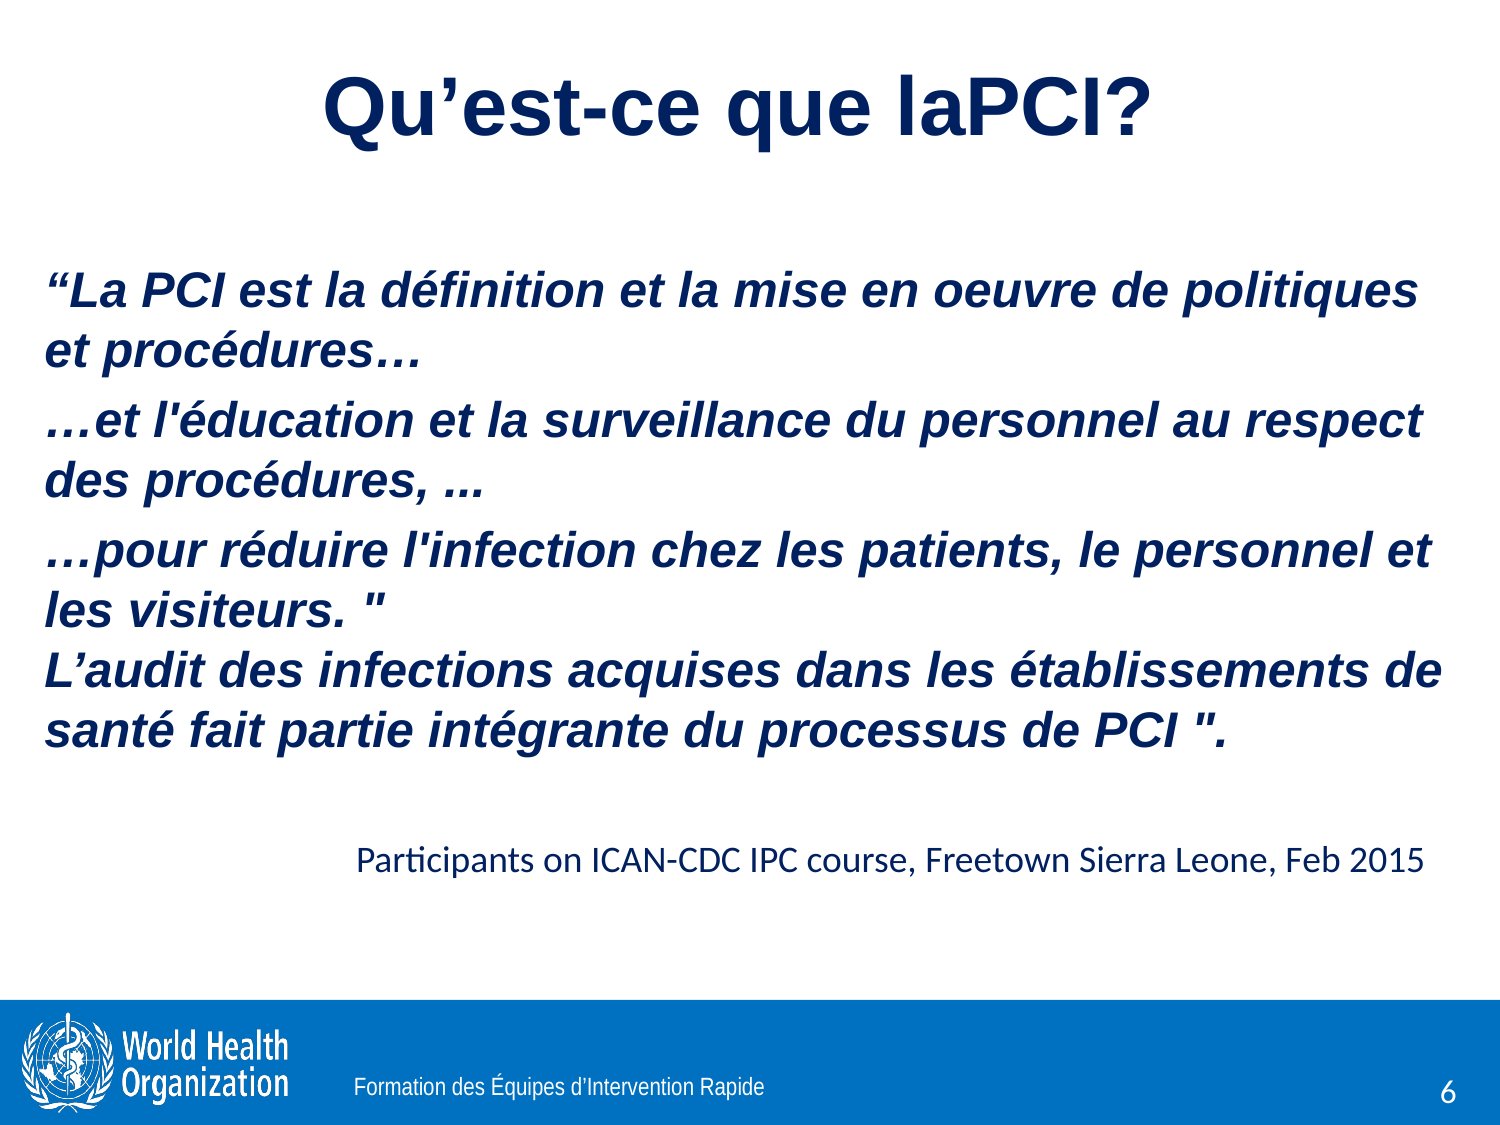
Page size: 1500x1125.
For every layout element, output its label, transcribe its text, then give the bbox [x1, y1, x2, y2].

list “La PCI est la définition et la mise en oeuvre de politiques et procédures… …et l'éducation et la surveillance du personnel au respect des procédures, ... …pour réduire l'infection chez les patients, le personnel et les visiteurs. " L’audit des infections acquises dans les établissements de santé fait partie intégrante du processus de PCI ". Participants on ICAN-CDC IPC course, Freetown Sierra Leone, Feb 2015 . [29, 250, 1477, 1035]
picture [21, 1012, 288, 1113]
title Qu’est-ce que laPCI? [37, 8, 1464, 197]
